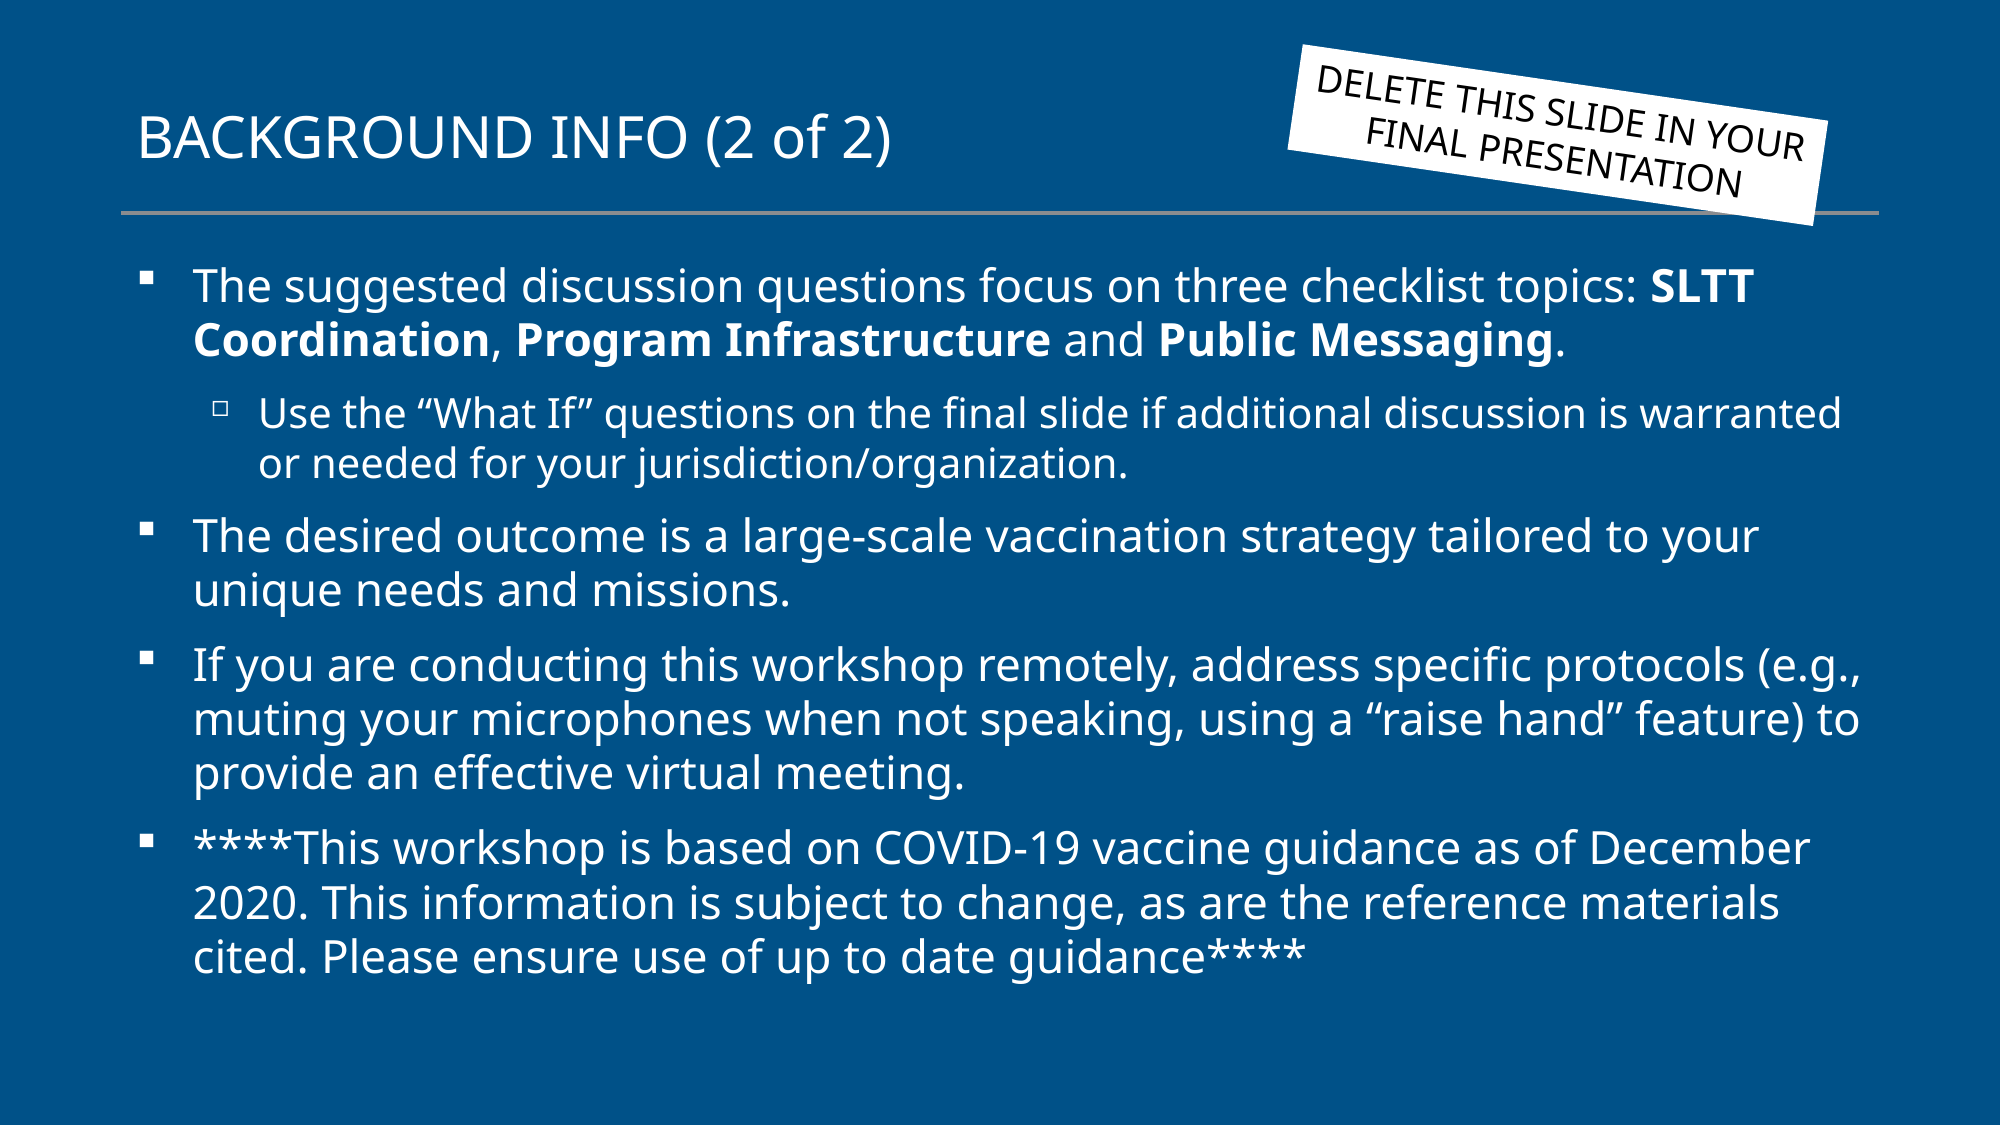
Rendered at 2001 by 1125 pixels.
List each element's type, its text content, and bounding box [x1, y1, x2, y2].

title BACKGROUND INFO (2 of 2) [1515, 74, 1879, 197]
list The suggested discussion questions focus on three checklist topics: SLTT Coordination, Program Infrastructure and Public Messaging. Use the “What If” questions on the final slide if additional discussion is warranted or needed for your jurisdiction/organization. The desired outcome is a large-scale vaccination strategy tailored to your unique needs and missions. If you are conducting this workshop remotely, address specific protocols (e.g., muting your microphones when not speaking, using a “raise hand” feature) to provide an effective virtual meeting. ****This workshop is based on COVID-19 vaccine guidance as of December 2020. This information is subject to change, as are the reference materials cited. Please ensure use of up to date guidance**** [121, 249, 1879, 1039]
title BACKGROUND INFO (2 of 2) [121, 74, 1606, 197]
list DELETE THIS SLIDE IN YOUR FINAL PRESENTATION [1287, 44, 1829, 227]
